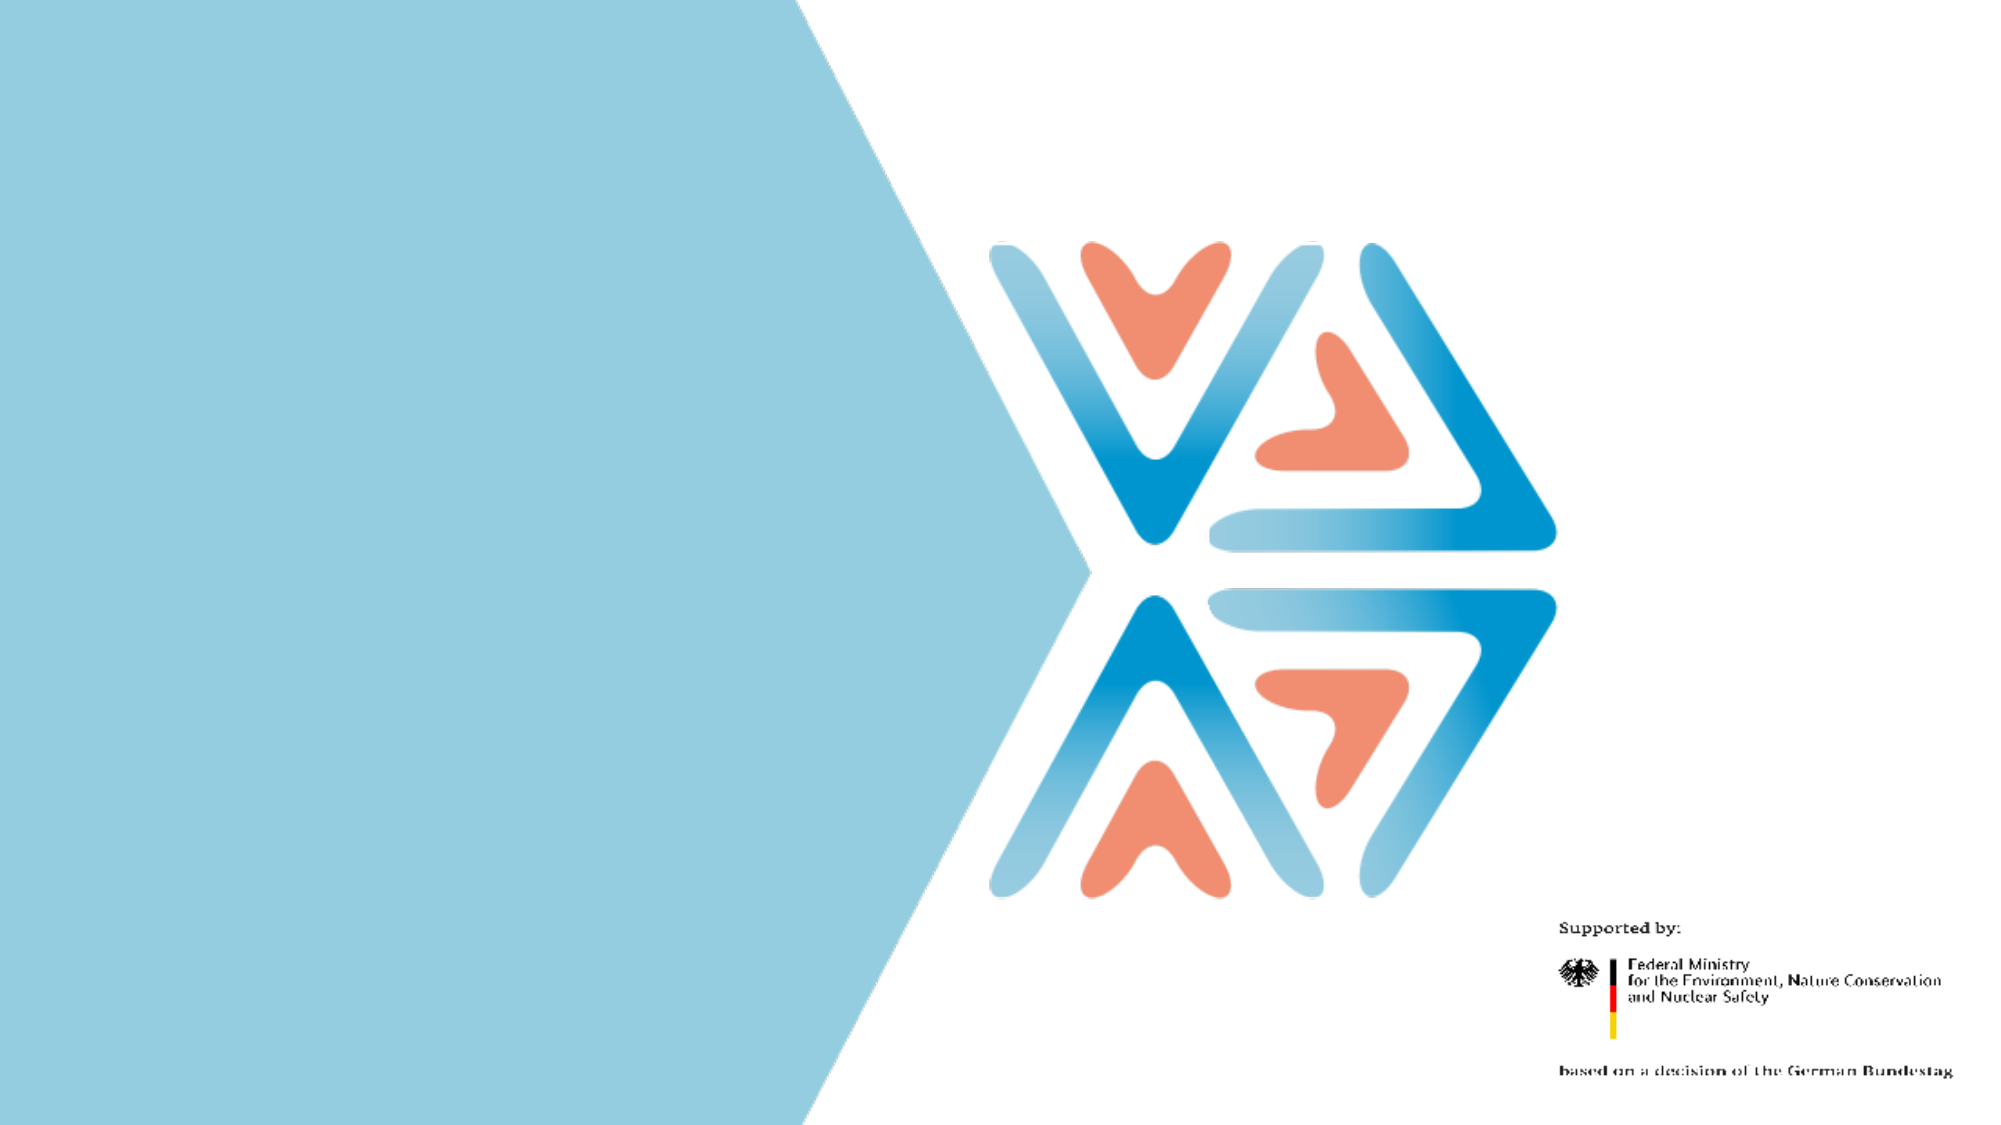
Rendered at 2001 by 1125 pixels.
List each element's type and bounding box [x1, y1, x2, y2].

picture [1518, 894, 1983, 1104]
